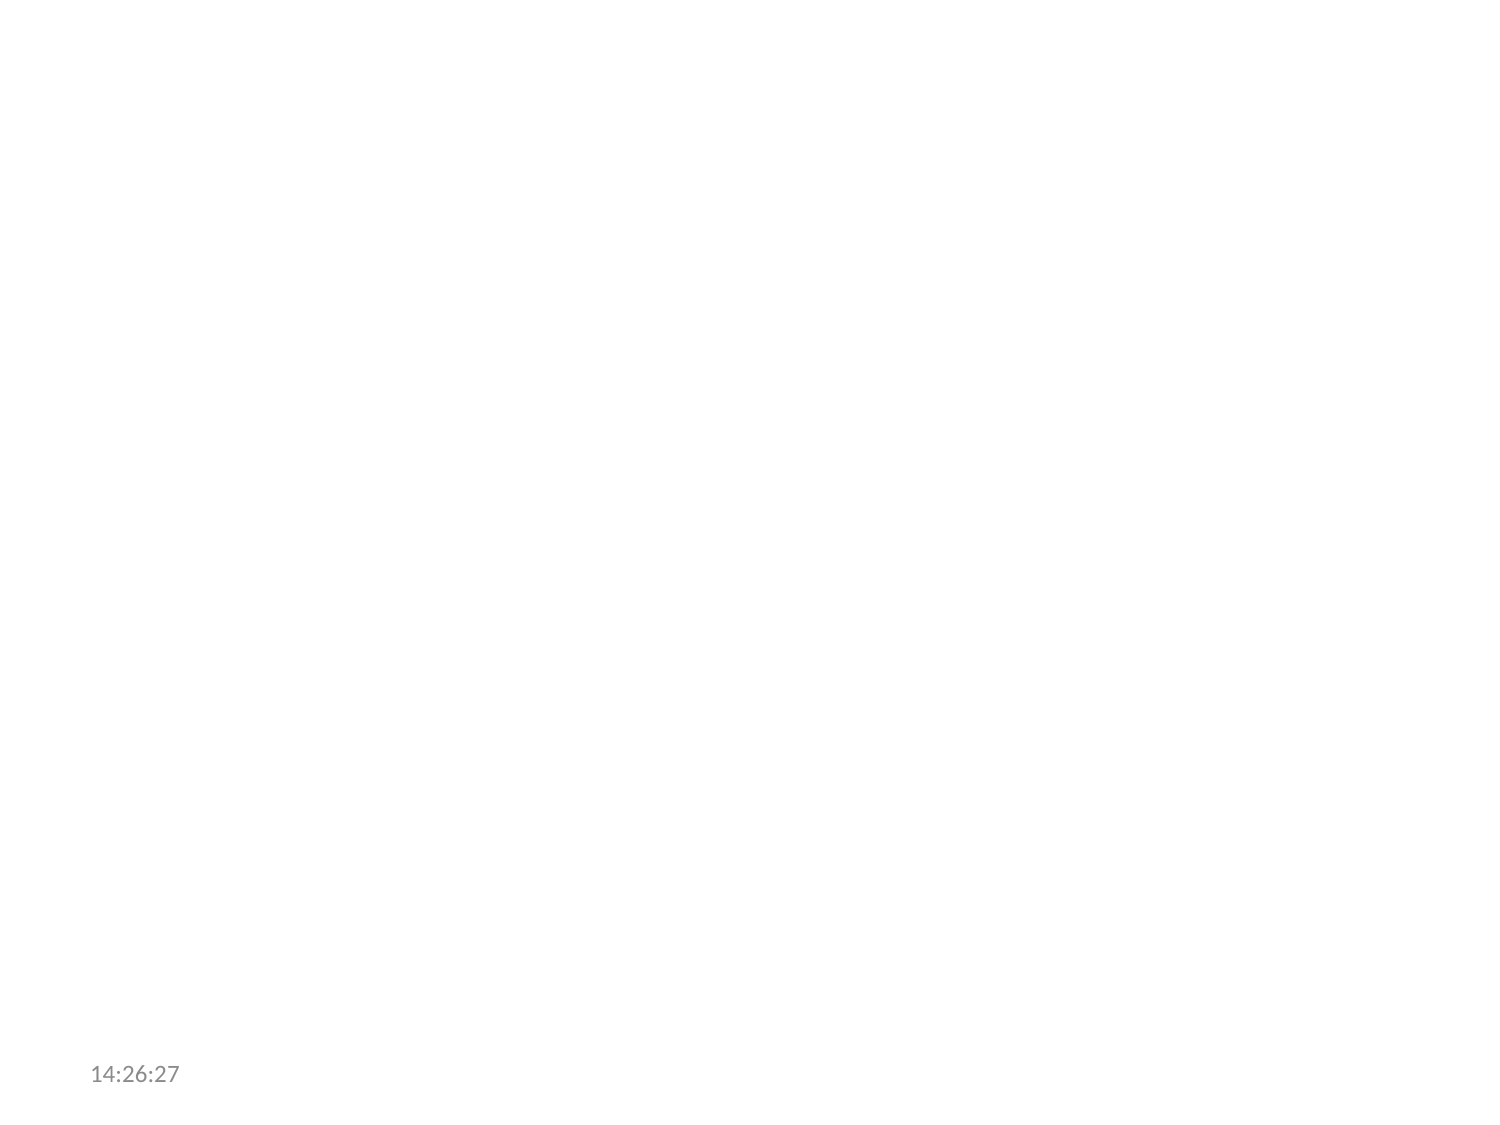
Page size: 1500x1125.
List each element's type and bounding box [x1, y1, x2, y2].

slide_number [75, 1042, 425, 1103]
